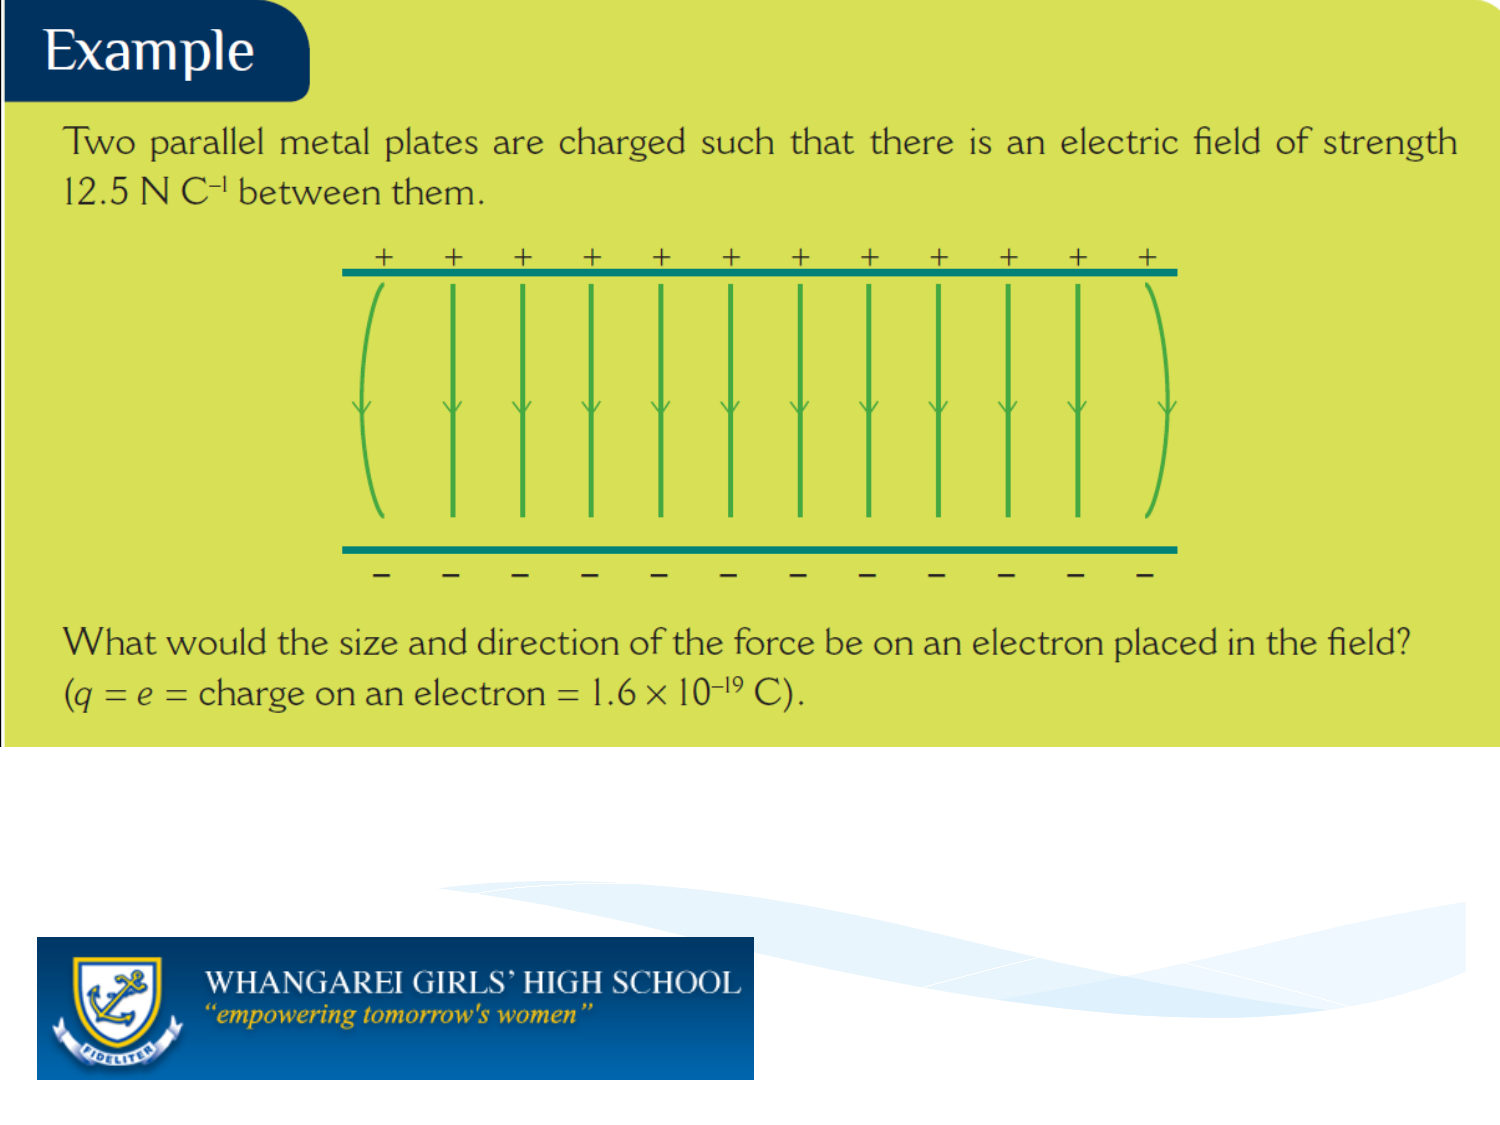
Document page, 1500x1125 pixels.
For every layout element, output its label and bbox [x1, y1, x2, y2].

picture [37, 937, 754, 1080]
picture [0, 0, 1500, 747]
